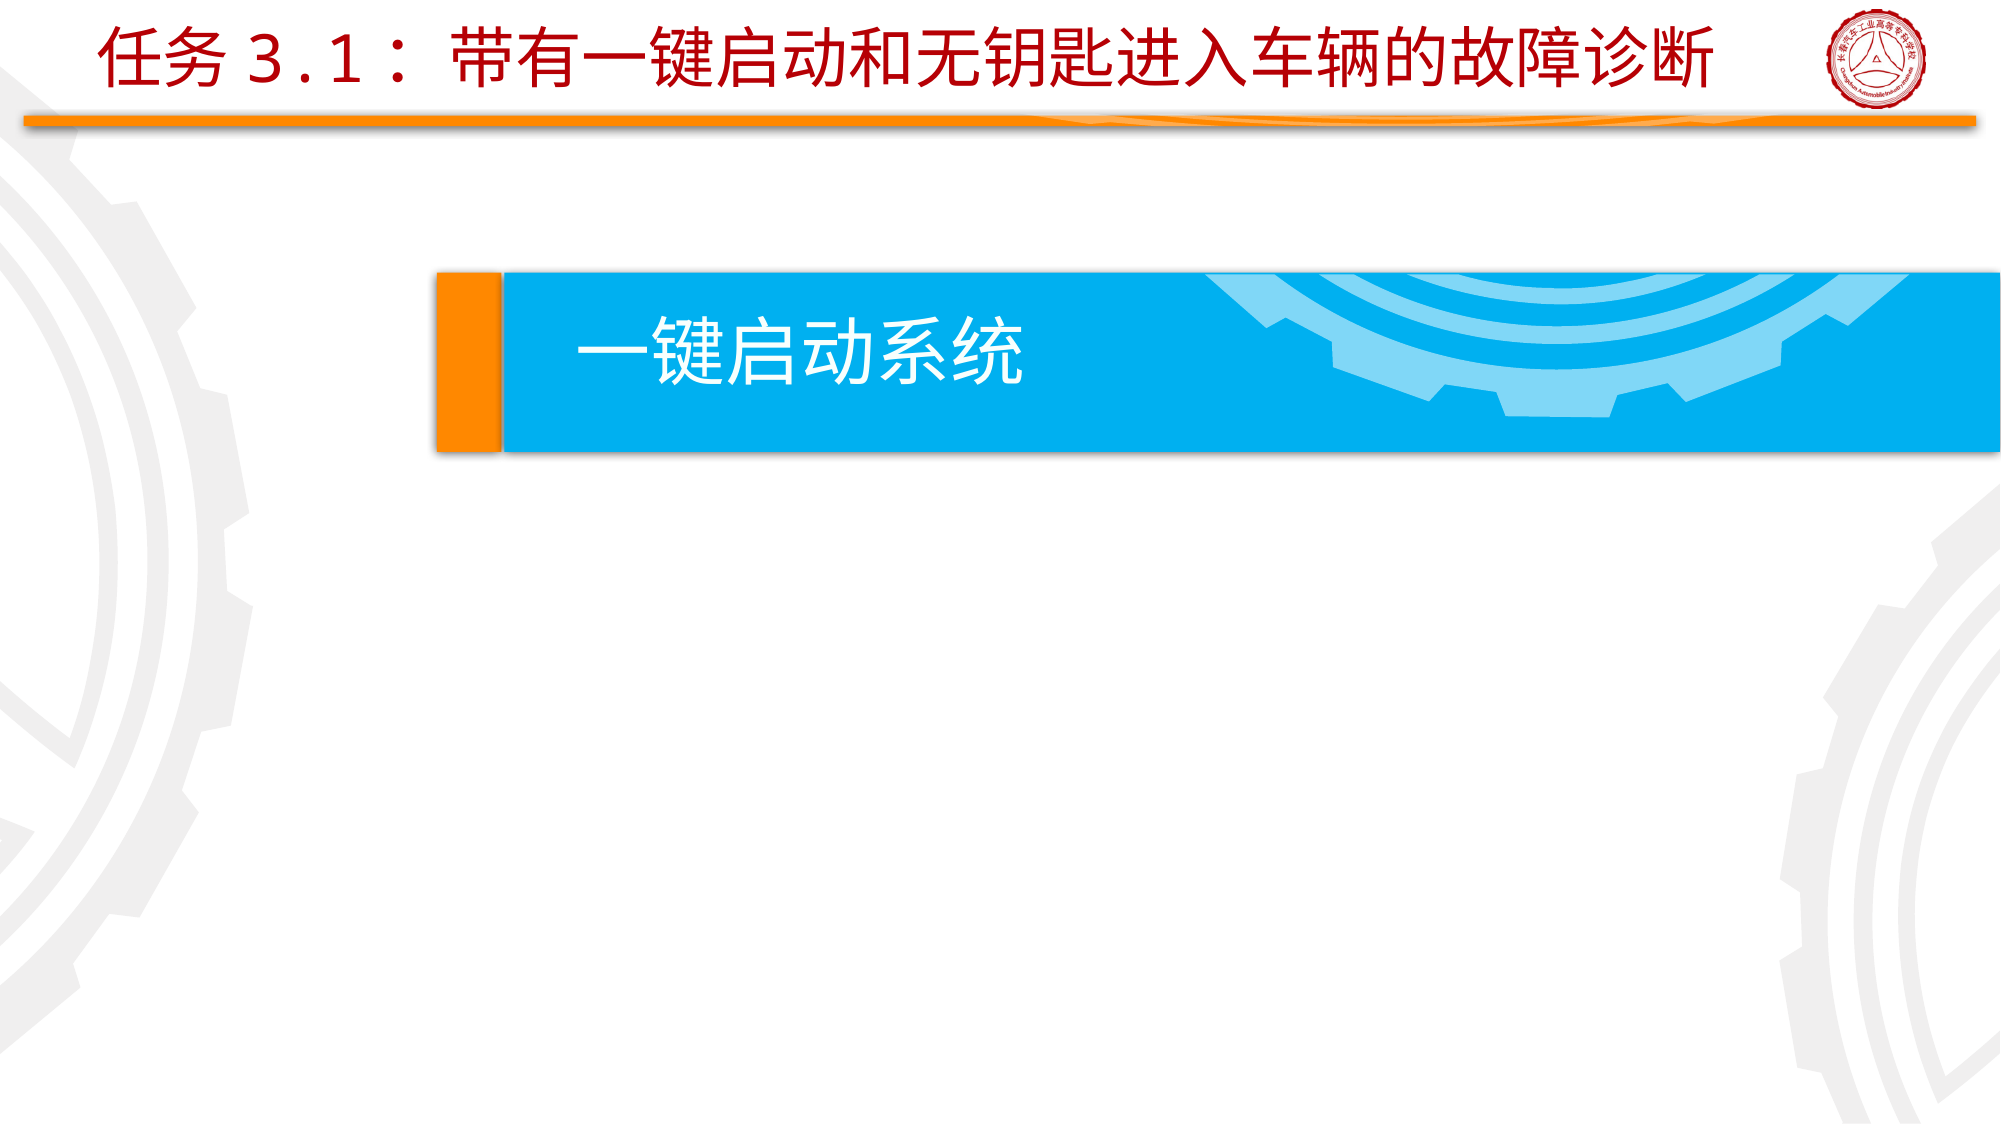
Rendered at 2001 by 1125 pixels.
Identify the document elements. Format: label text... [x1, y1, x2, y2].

text_box 一键启动系统 [560, 296, 1307, 402]
text_box 任务3.1：带有一键启动和无钥匙进入车辆的故障诊断 [81, 17, 1767, 122]
picture [1826, 9, 1926, 109]
